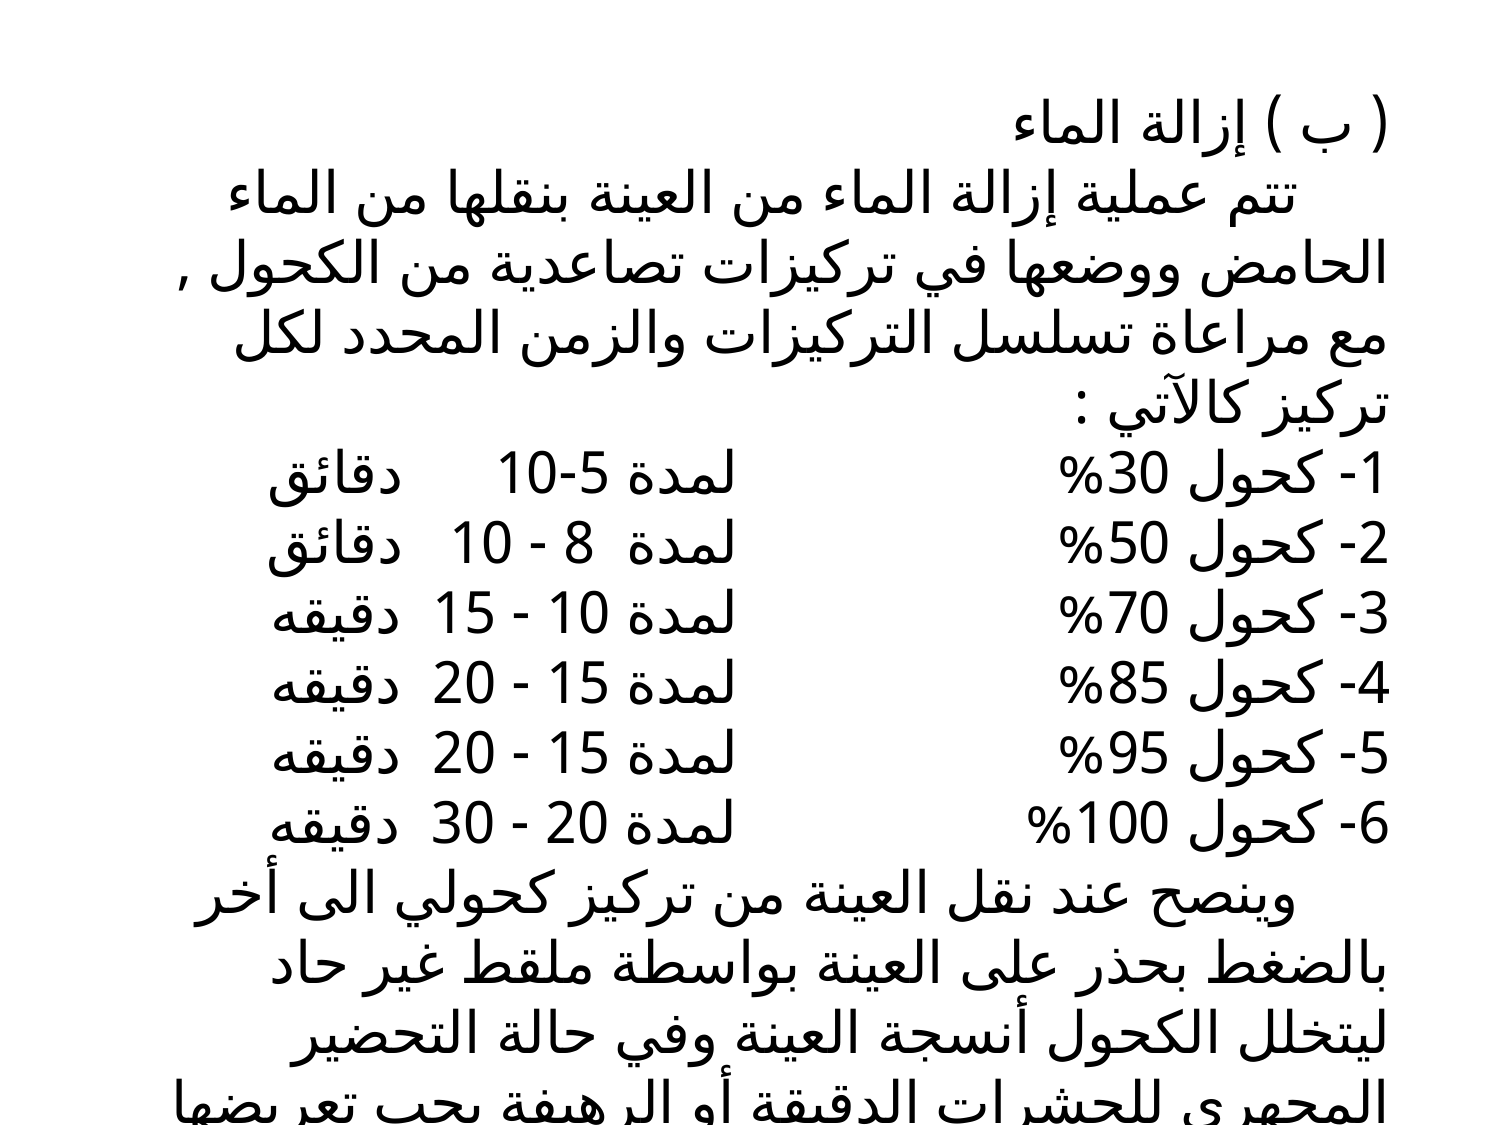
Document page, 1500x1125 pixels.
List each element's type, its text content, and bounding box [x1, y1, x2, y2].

text_box ( ب ) إزالة الماء تتم عملية إزالة الماء من العينة بنقلها من الماء الحامض ووضعها في تركيزات تصاعدية من الكحول , مع مراعاة تسلسل التركيزات والزمن المحدد لكل تركيز كالآتي : 1- كحول 30% لمدة 5-10 دقائق 2- كحول 50% لمدة 8 - 10 دقائق 3- كحول 70% لمدة 10 - 15 دقيقه 4- كحول 85% لمدة 15 - 20 دقيقه 5- كحول 95% لمدة 15 - 20 دقيقه 6- كحول 100% لمدة 20 - 30 دقيقه وينصح عند نقل العينة من تركيز كحولي الى أخر بالضغط بحذر على العينة بواسطة ملقط غير حاد ليتخلل الكحول أنسجة العينة وفي حالة التحضير المجهري للحشرات الدقيقة أو الرهيفة يجب تعريضها لتركيزات [135, 78, 1406, 1125]
